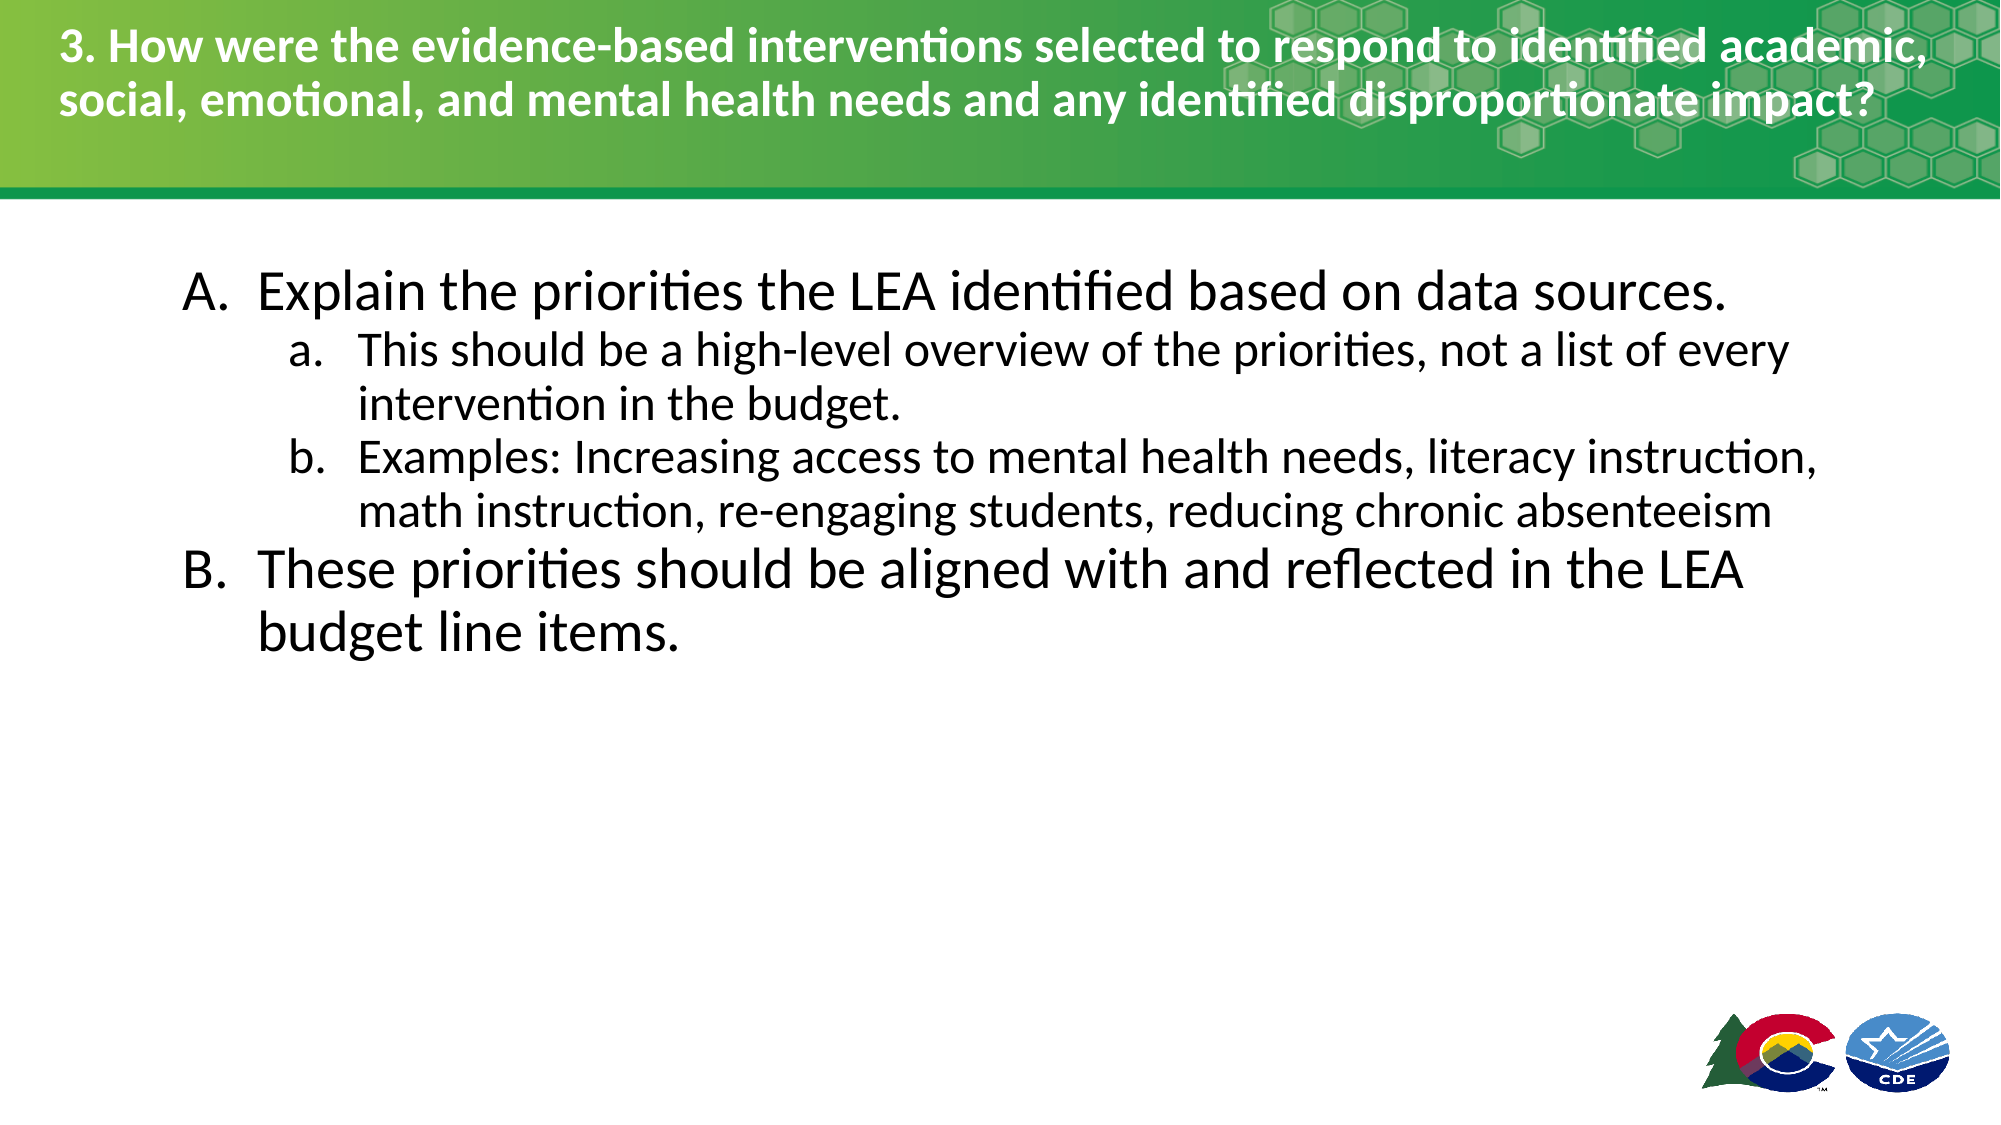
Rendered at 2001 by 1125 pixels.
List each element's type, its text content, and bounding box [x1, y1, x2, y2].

picture [1700, 1012, 1950, 1093]
list Explain the priorities the LEA identified based on data sources. This should be a high-level overview of the priorities, not a list of every intervention in the budget. Examples: Increasing access to mental health needs, literacy instruction, math instruction, re-engaging students, reducing chronic absenteeism These priorities should be aligned with and reflected in the LEA budget line items. [137, 239, 1863, 1002]
picture [0, 0, 2000, 200]
title 3. How were the evidence-based interventions selected to respond to identified academic, social, emotional, and mental health needs and any identified disproportionate impact? [38, 0, 1950, 124]
